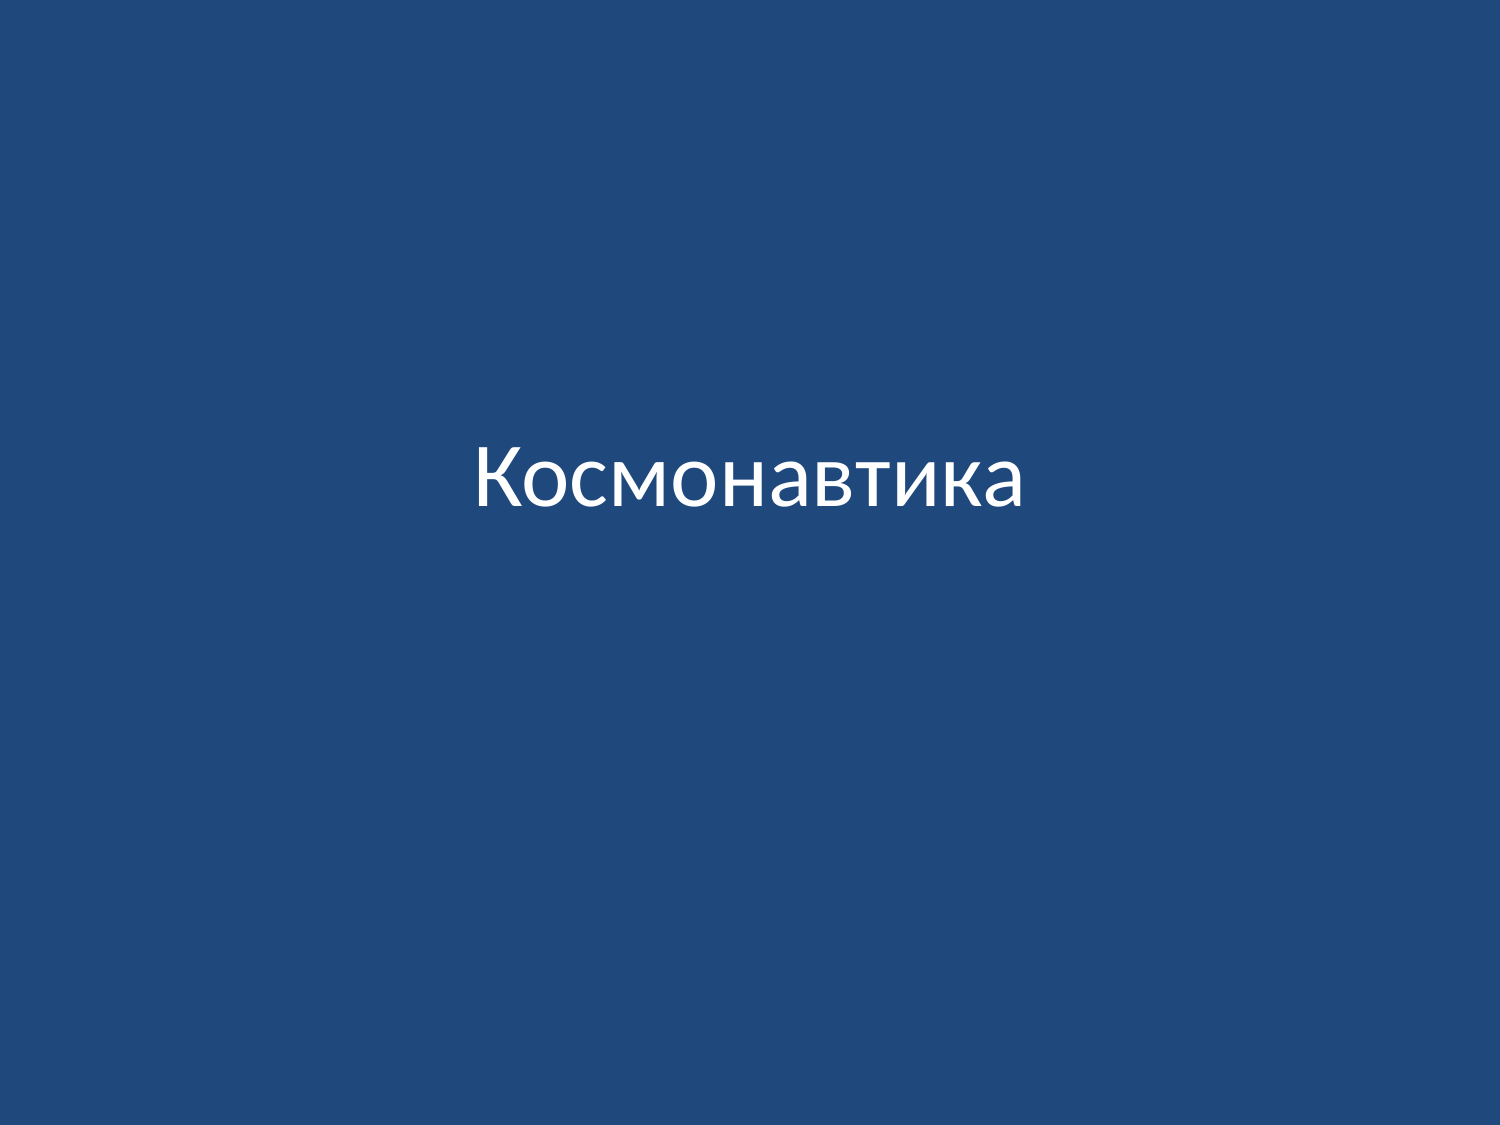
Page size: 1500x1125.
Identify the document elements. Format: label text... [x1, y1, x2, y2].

title Космонавтика [112, 349, 1388, 591]
